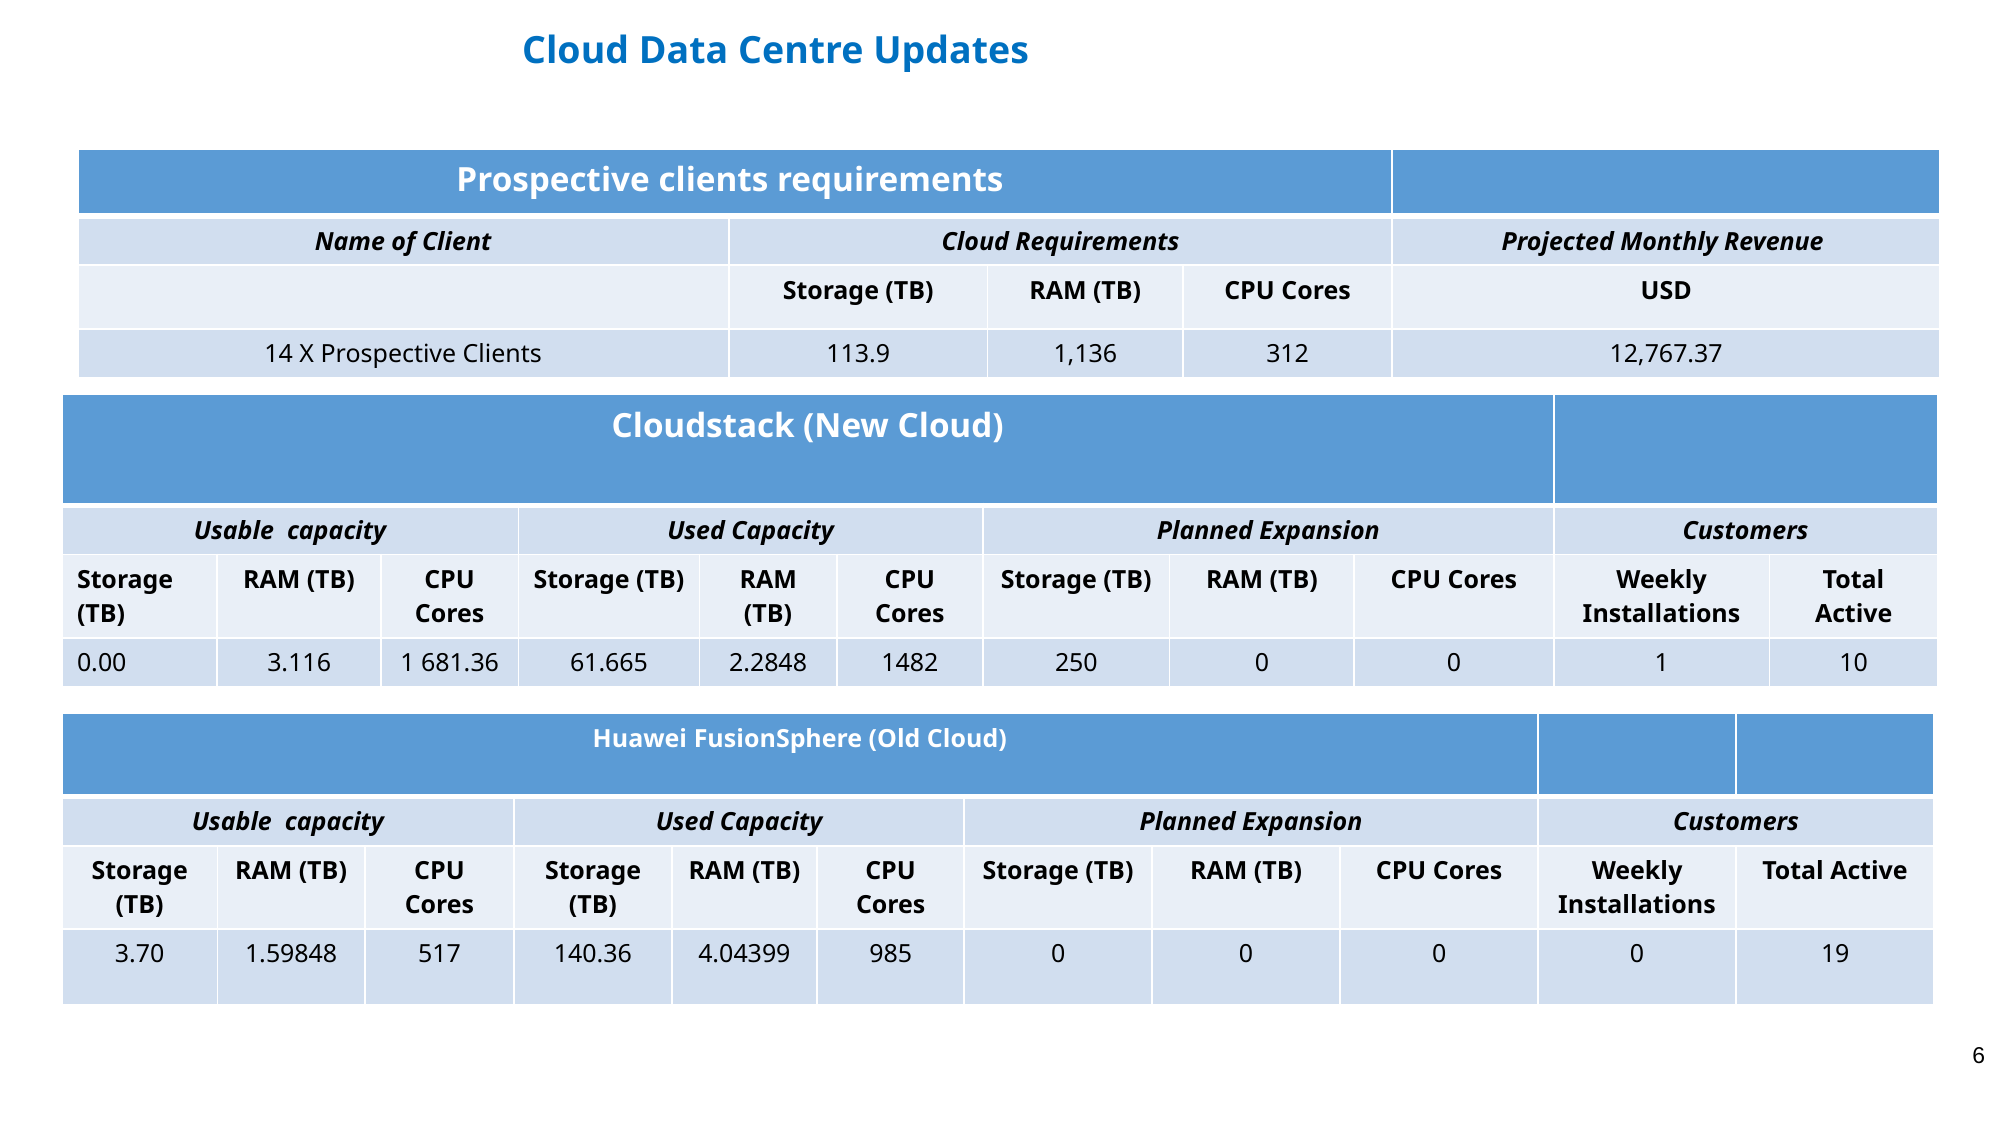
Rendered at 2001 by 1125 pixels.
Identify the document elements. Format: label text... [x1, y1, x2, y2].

table_cell 19 [1737, 930, 1933, 1004]
table_cell Storage (TB) [965, 847, 1151, 928]
table_cell RAM (TB) [1153, 847, 1339, 928]
table_cell 2.2848 [700, 639, 836, 686]
table_cell Used Capacity [515, 799, 963, 845]
table_cell 61.665 [519, 639, 699, 686]
title Cloud Data Centre Updates [360, 23, 1640, 148]
table_cell 14 X Prospective Clients [79, 330, 728, 377]
table_cell Planned Expansion [984, 508, 1553, 554]
table_cell 10 [1770, 639, 1937, 686]
table_cell 0.00 [63, 639, 216, 686]
table_cell 0 [1170, 639, 1353, 686]
table_header [1393, 150, 1939, 213]
table_cell Planned Expansion [965, 799, 1537, 845]
table_cell Cloud Requirements [730, 219, 1391, 264]
table_cell 0 [1341, 930, 1537, 1004]
table_cell 0 [1355, 639, 1553, 686]
table_cell CPU Cores [1341, 847, 1537, 928]
table_cell 113.9 [730, 330, 987, 377]
table_cell Projected Monthly Revenue [1393, 219, 1939, 264]
table_cell Usable capacity [63, 508, 518, 554]
table_cell 0 [1539, 930, 1735, 1004]
table_cell 0 [965, 930, 1151, 1004]
table_cell RAM (TB) [673, 847, 816, 928]
table_cell 3.116 [218, 639, 380, 686]
table_header Prospective clients requirements [79, 150, 1391, 213]
table_cell 3.70 [63, 930, 217, 1004]
table_cell CPU Cores [366, 847, 513, 928]
table_cell 12,767.37 [1393, 330, 1939, 377]
table_cell 1482 [838, 639, 982, 686]
table_cell Customers [1539, 799, 1933, 845]
table_cell USD [1393, 266, 1939, 328]
table_header [1539, 714, 1735, 794]
table_cell Name of Client [79, 219, 728, 264]
table_cell Storage (TB) [730, 266, 987, 328]
table_cell 1 [1555, 639, 1769, 686]
table_cell RAM (TB) [218, 847, 364, 928]
table_cell 985 [818, 930, 963, 1004]
table_cell 517 [366, 930, 513, 1004]
table_cell Customers [1555, 508, 1937, 554]
table_cell 250 [984, 639, 1169, 686]
table_cell Storage (TB) [984, 555, 1169, 637]
table_cell Weekly Installations [1539, 847, 1735, 928]
table_header Cloudstack (New Cloud) [63, 395, 1553, 503]
table_cell 4.04399 [673, 930, 816, 1004]
table_cell 0 [1153, 930, 1339, 1004]
table_cell RAM (TB) [218, 555, 380, 637]
table_cell 312 [1184, 330, 1391, 377]
table_cell Total Active [1737, 847, 1933, 928]
table_cell Storage (TB) [63, 555, 216, 637]
slide_number 6 [1880, 1033, 2000, 1085]
table_cell Used Capacity [519, 508, 982, 554]
table_cell CPU Cores [1184, 266, 1391, 328]
table_cell 140.36 [515, 930, 671, 1004]
table_cell 1 681.36 [382, 639, 518, 686]
table_cell RAM (TB) [1170, 555, 1353, 637]
table_header [1555, 395, 1937, 503]
table_cell 1.59848 [218, 930, 364, 1004]
table_cell Storage (TB) [515, 847, 671, 928]
table_cell Total Active [1770, 555, 1937, 637]
table_cell CPU Cores [382, 555, 518, 637]
table_cell CPU Cores [818, 847, 963, 928]
table_cell 1,136 [988, 330, 1182, 377]
table_cell Usable capacity [63, 799, 513, 845]
table_header [1737, 714, 1933, 794]
table_cell [79, 266, 728, 328]
table_header Huawei FusionSphere (Old Cloud) [63, 714, 1537, 794]
table_cell Storage (TB) [63, 847, 217, 928]
table_cell RAM (TB) [700, 555, 836, 637]
table_cell RAM (TB) [988, 266, 1182, 328]
table_cell CPU Cores [838, 555, 982, 637]
table_cell CPU Cores [1355, 555, 1553, 637]
table_cell Storage (TB) [519, 555, 699, 637]
table_cell Weekly Installations [1555, 555, 1769, 637]
